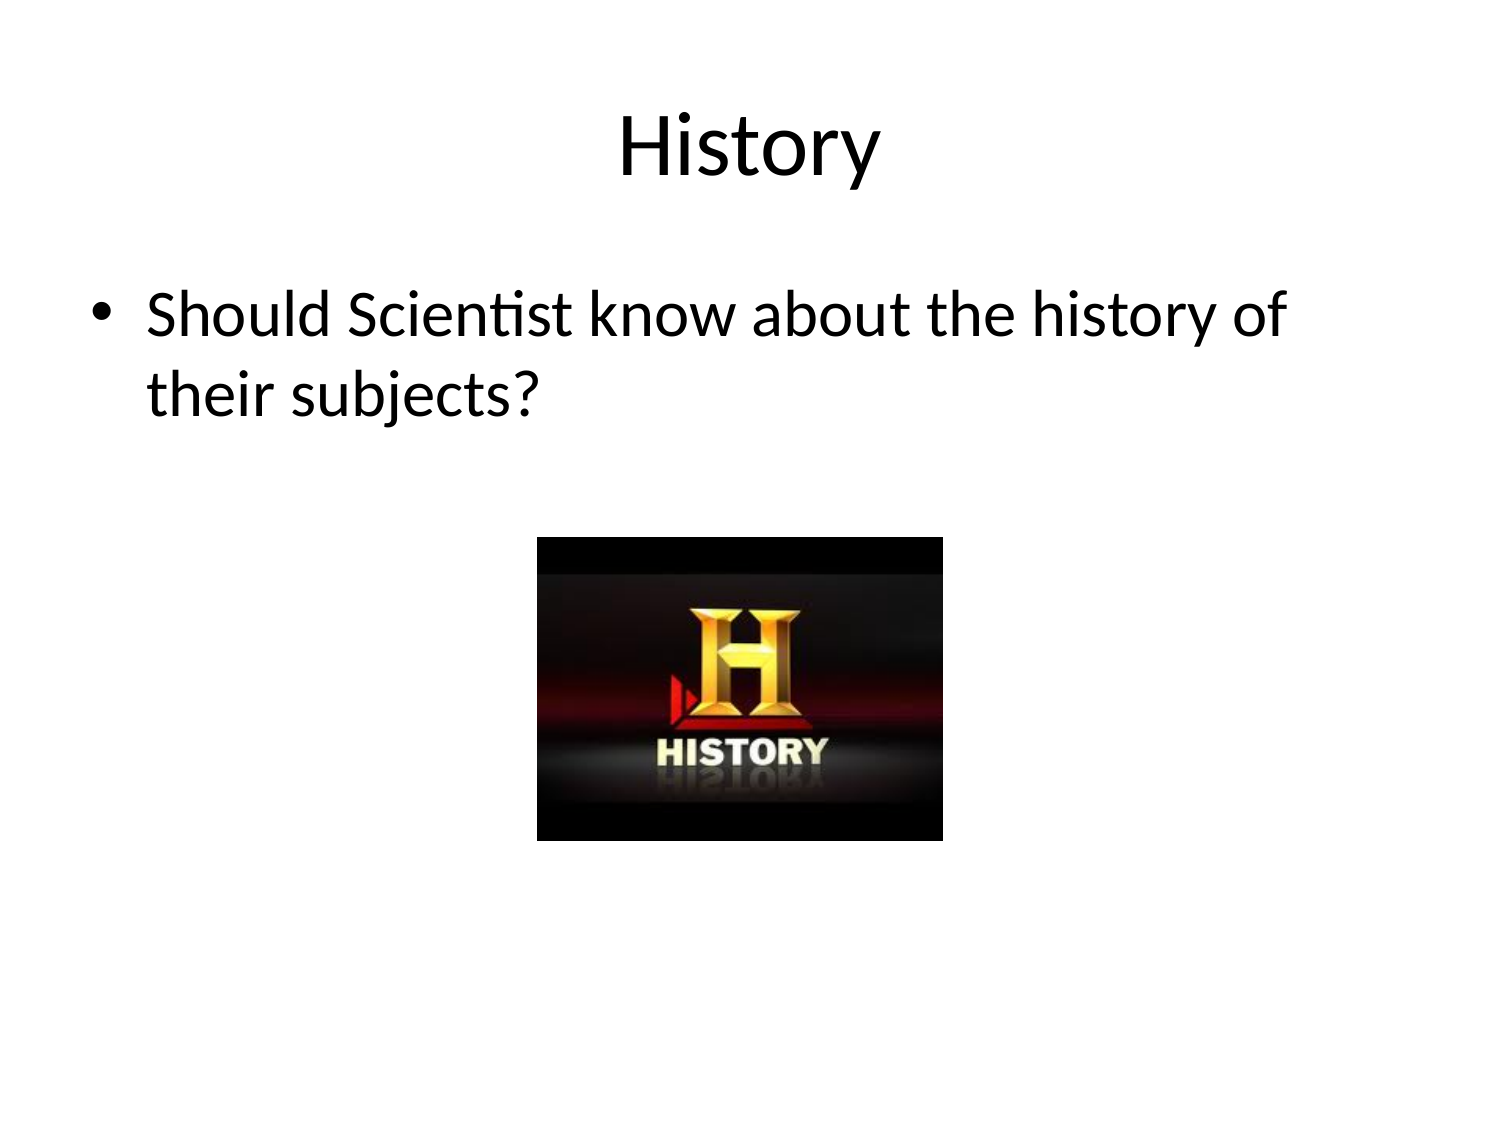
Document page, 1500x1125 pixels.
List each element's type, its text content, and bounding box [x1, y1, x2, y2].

list Should Scientist know about the history of their subjects? [75, 262, 1425, 1005]
title History [75, 45, 1425, 233]
picture [537, 537, 943, 841]
